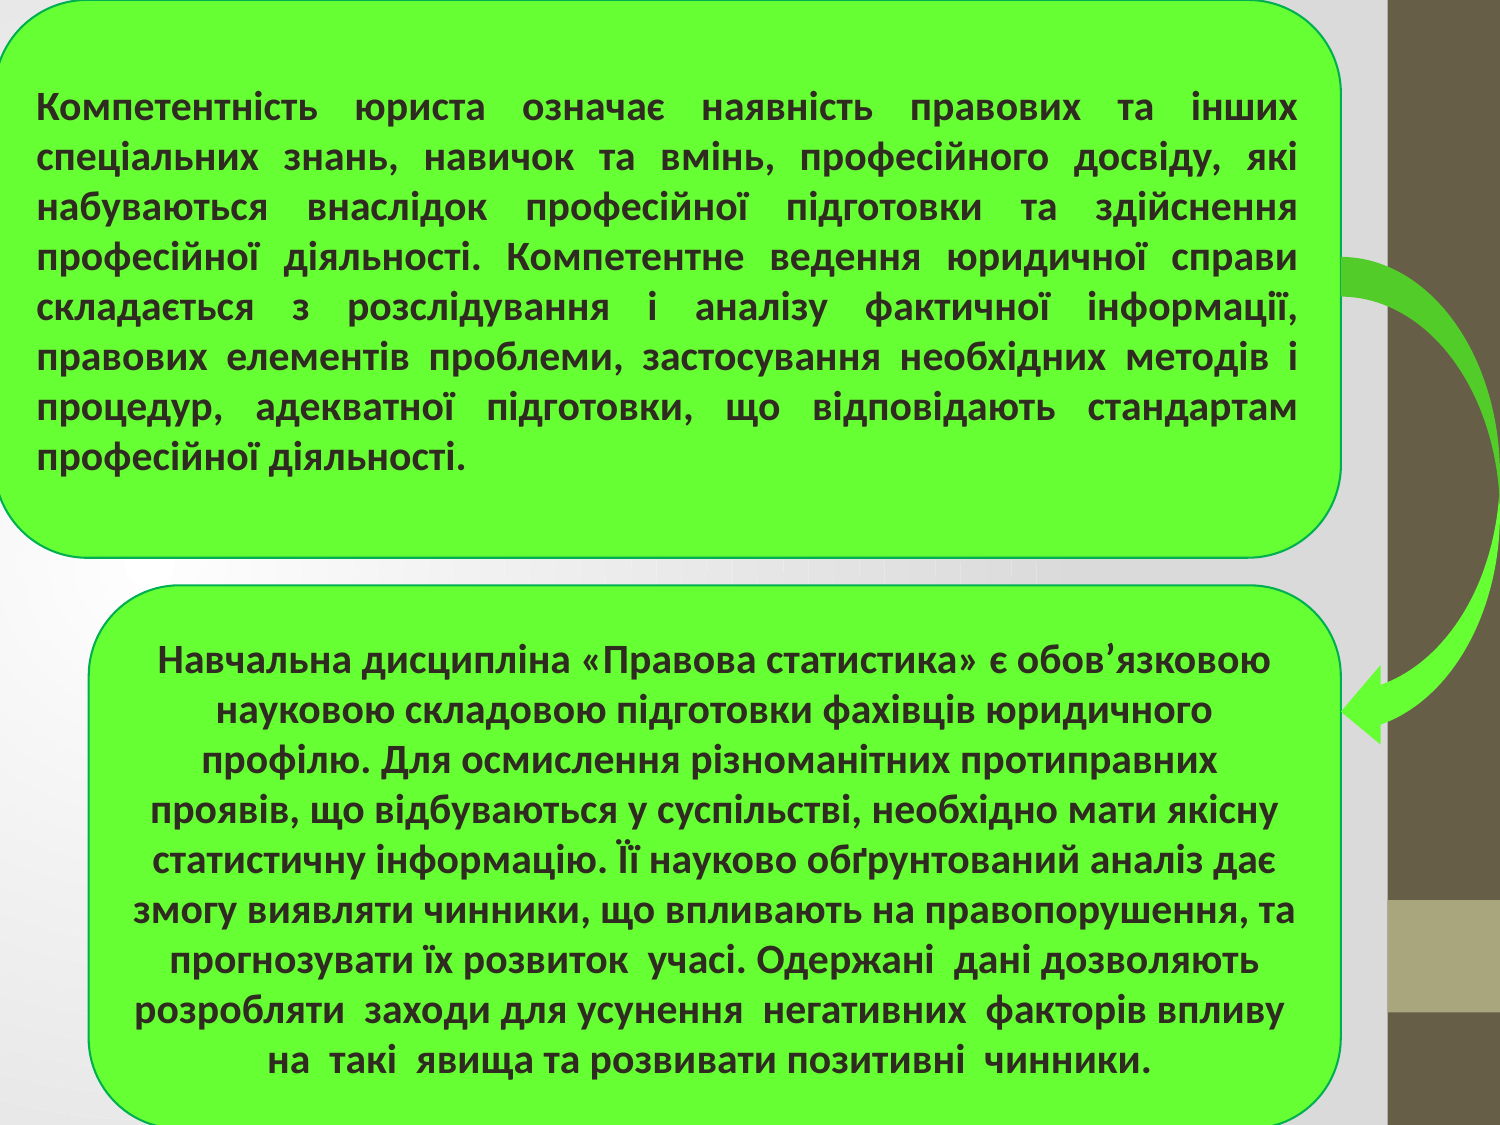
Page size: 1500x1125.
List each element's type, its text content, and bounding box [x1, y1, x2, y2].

text_box [1338, 254, 1500, 747]
text_box Компетентність юриста означає наявність правових та інших спеціальних знань, навичок та вмінь, професійного досвіду, які набуваються внаслідок професійної підготовки та здійснення професійної діяльності. Компетентне ведення юридичної справи складається з розслідування і аналізу фактичної інформації, правових елементів проблеми, застосування необхідних методів і процедур, адекватної підготовки, що відповідають стандартам професійної діяльності. [0, 0, 1342, 559]
text_box Навчальна дисципліна «Правова статистика» є обов’язковою науковою складовою підготовки фахівців юридичного профілю. Для осмислення різноманітних протиправних проявів, що відбуваються у суспільстві, необхідно мати якісну статистичну інформацію. Її науково обґрунтований аналіз дає змогу виявляти чинники, що впливають на правопорушення, та прогнозувати їх розвиток учасі. Одержані дані дозволяють розробляти заходи для усунення негативних факторів впливу на такі явища та розвивати позитивні чинники. [87, 584, 1342, 1125]
